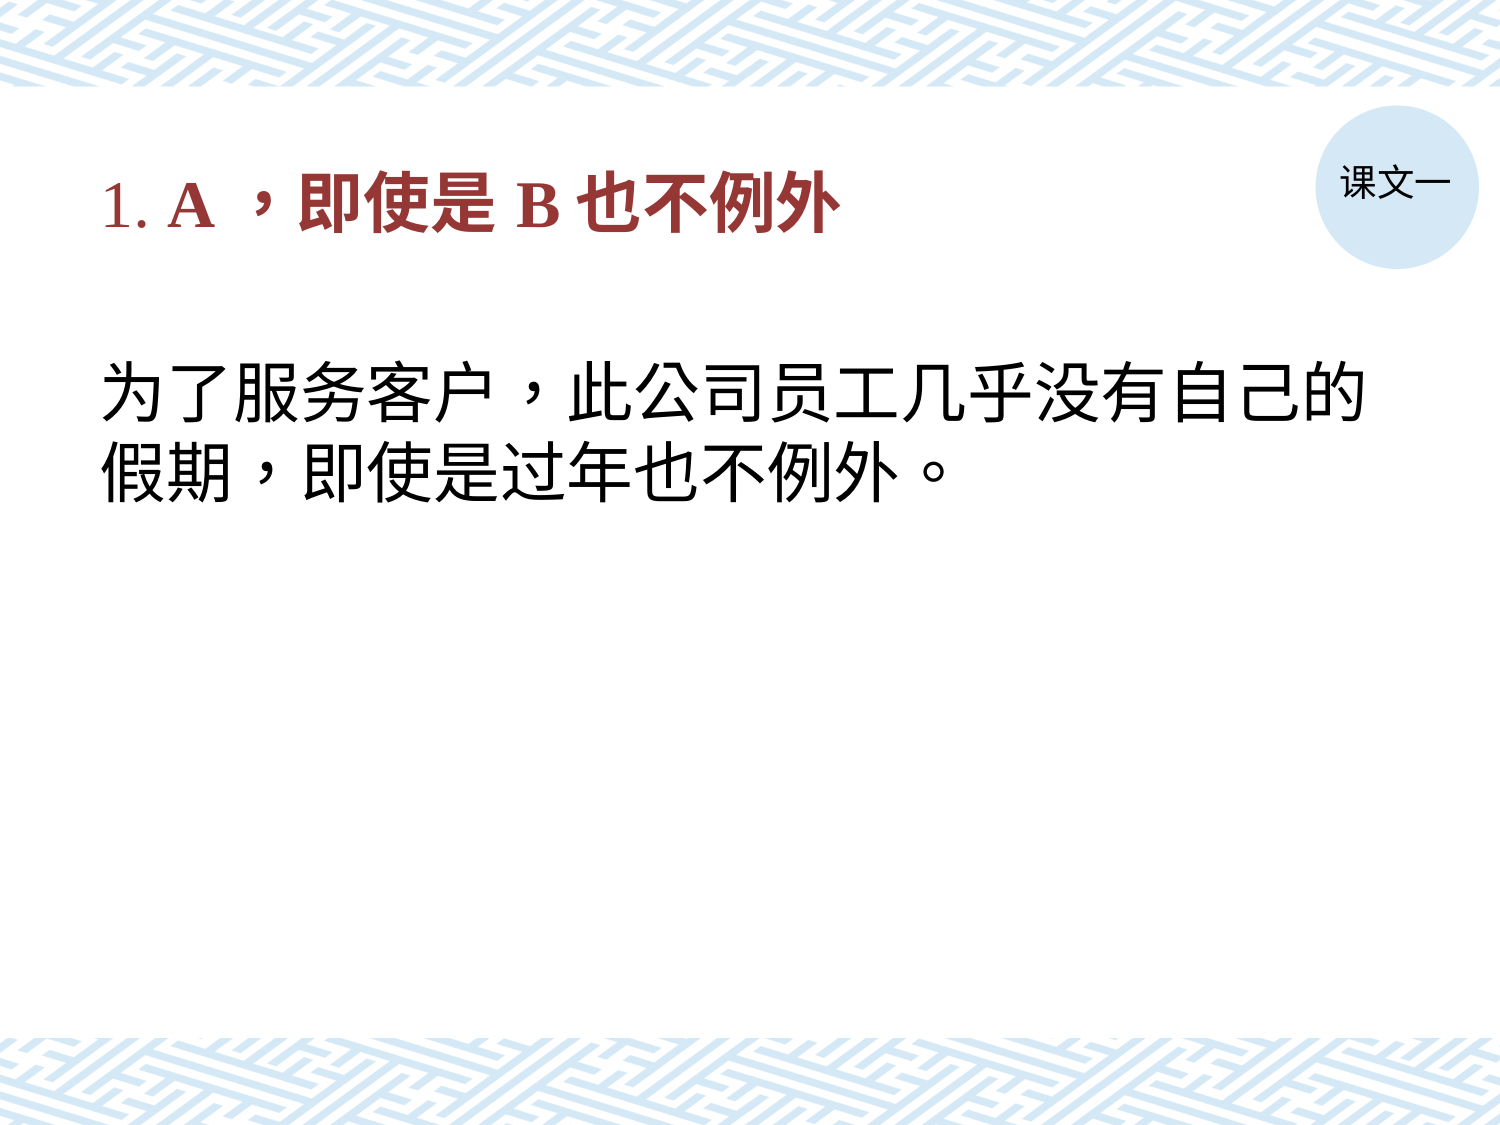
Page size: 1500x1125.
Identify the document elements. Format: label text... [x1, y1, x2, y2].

list 为了服务客户，此公司员工几乎没有自己的假期，即使是过年也不例外。 [99, 270, 1394, 648]
text_box 课文一 [1325, 151, 1500, 212]
picture [0, 0, 1500, 1125]
title 1. A，即使是B也不例外 [99, 149, 1338, 270]
